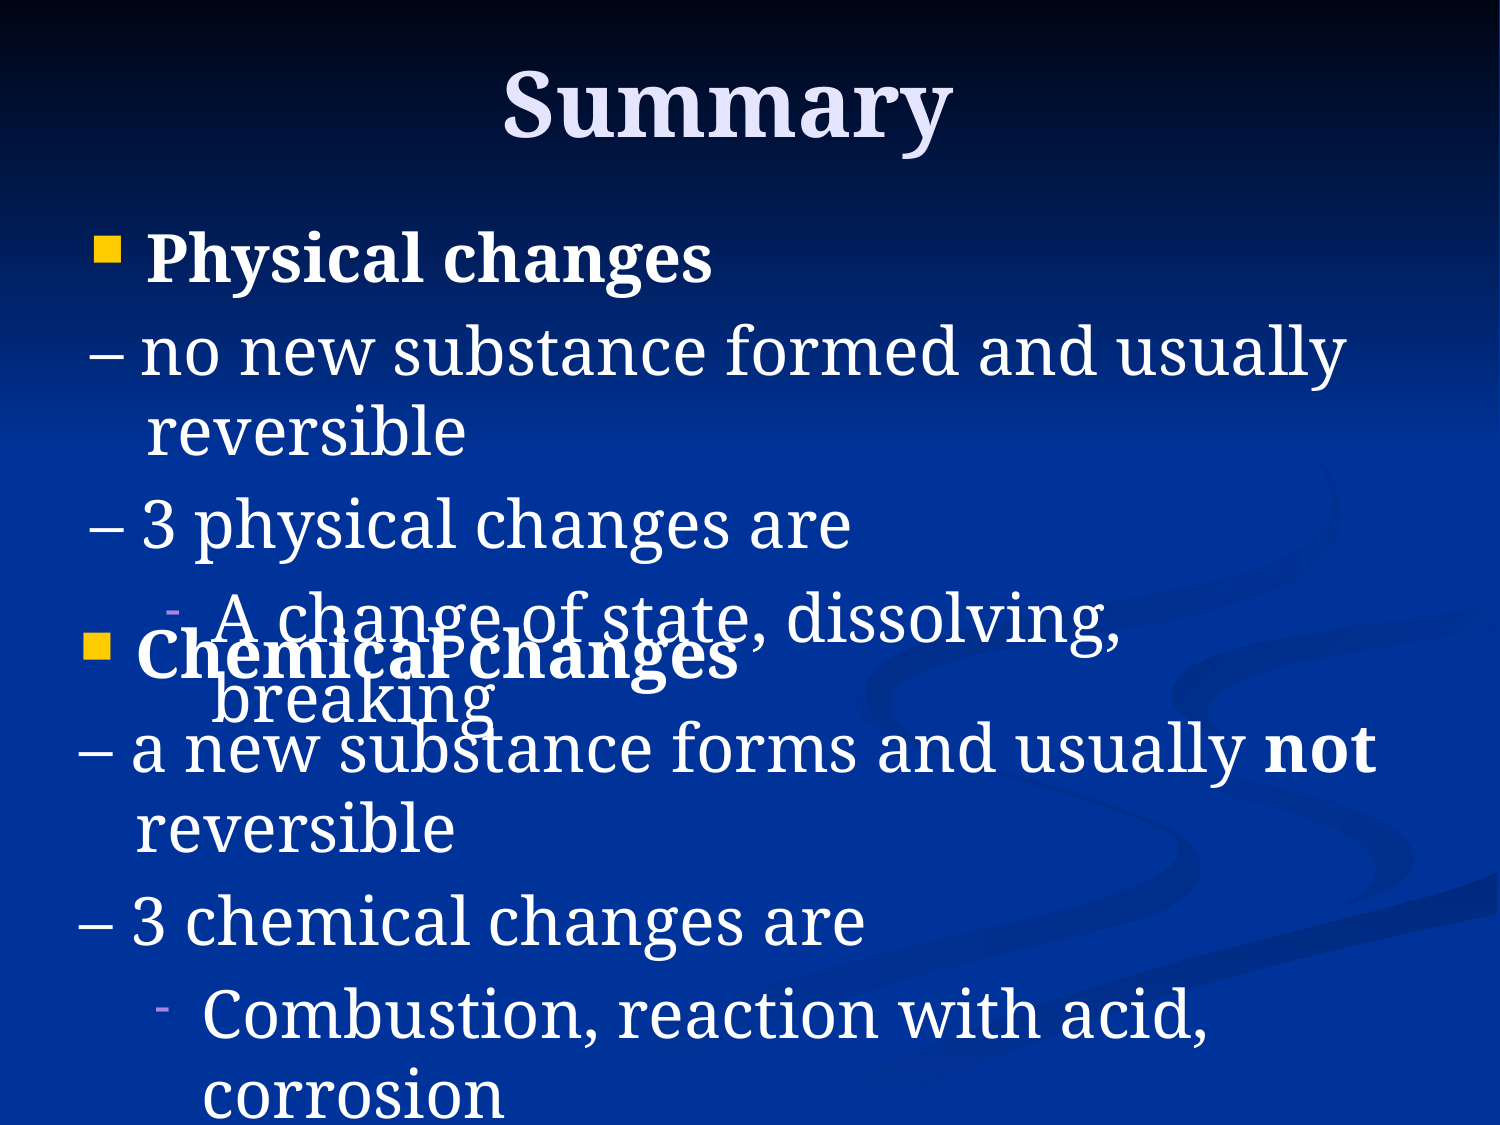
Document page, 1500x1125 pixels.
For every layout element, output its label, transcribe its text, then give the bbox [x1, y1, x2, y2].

text_box Chemical changes – a new substance forms and usually not reversible – 3 chemical changes are Combustion, reaction with acid, corrosion [64, 604, 1415, 1012]
title Summary [52, 6, 1404, 195]
list Physical changes – no new substance formed and usually reversible – 3 physical changes are A change of state, dissolving, breaking [74, 207, 1426, 615]
